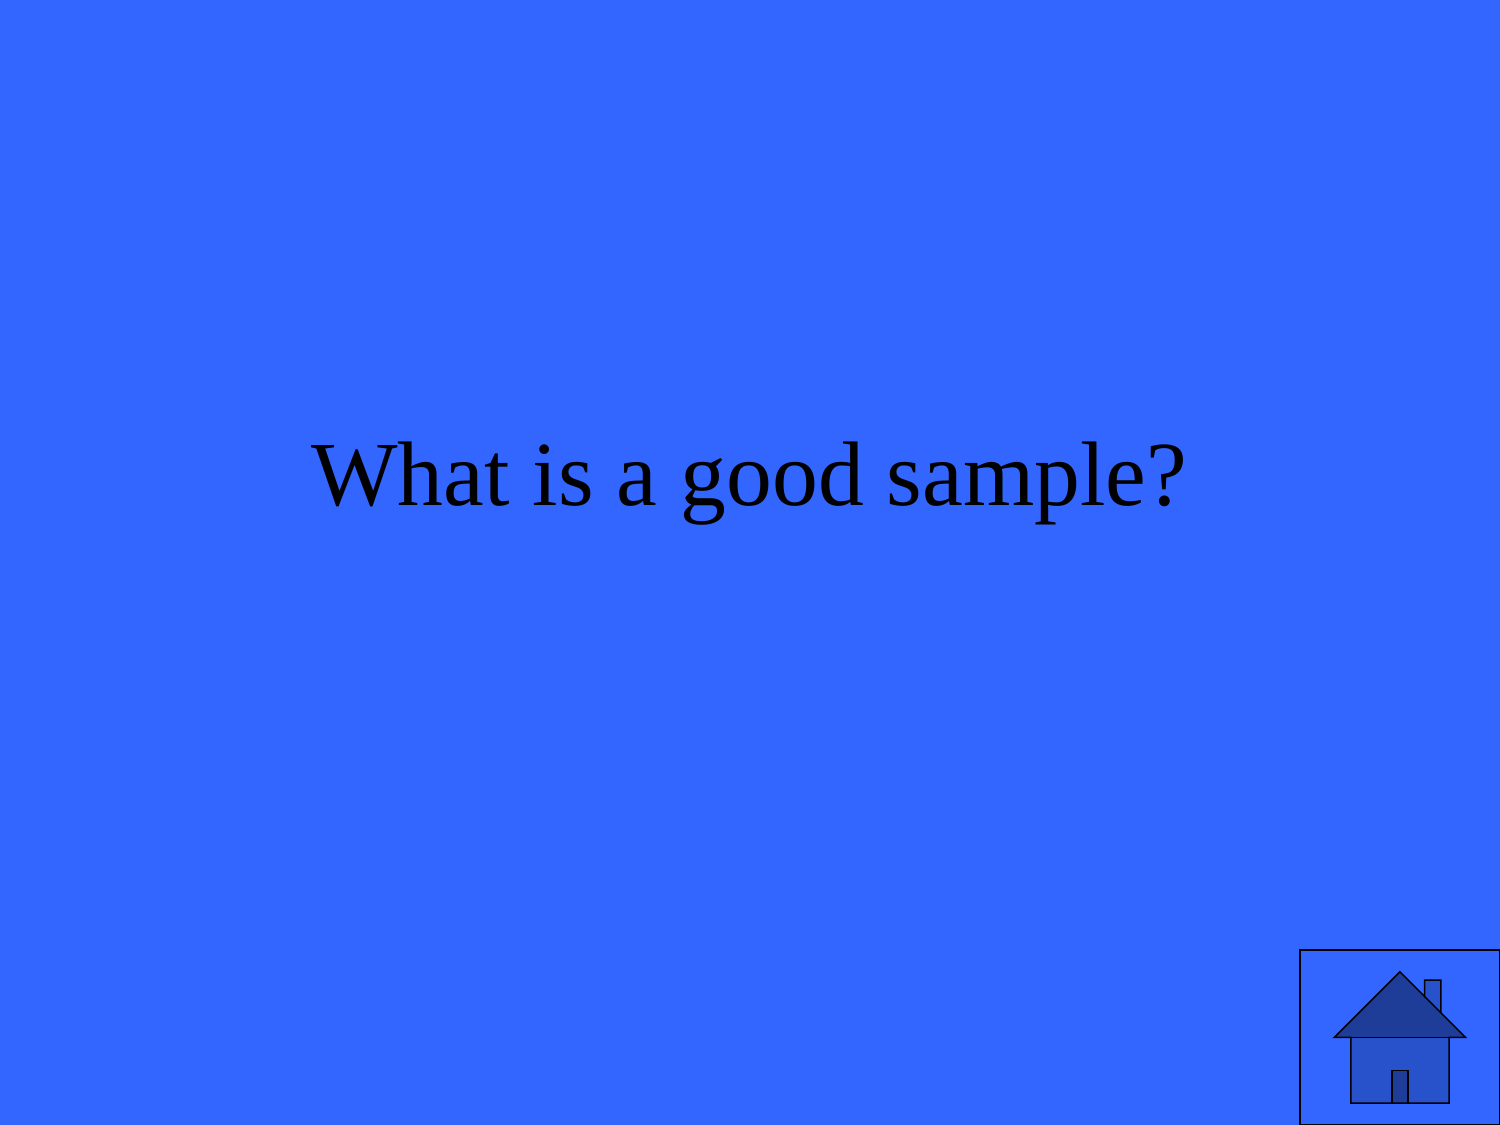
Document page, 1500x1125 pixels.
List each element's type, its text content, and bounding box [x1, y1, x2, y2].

title What is a good sample? [112, 374, 1388, 563]
text_box [1299, 950, 1500, 1125]
